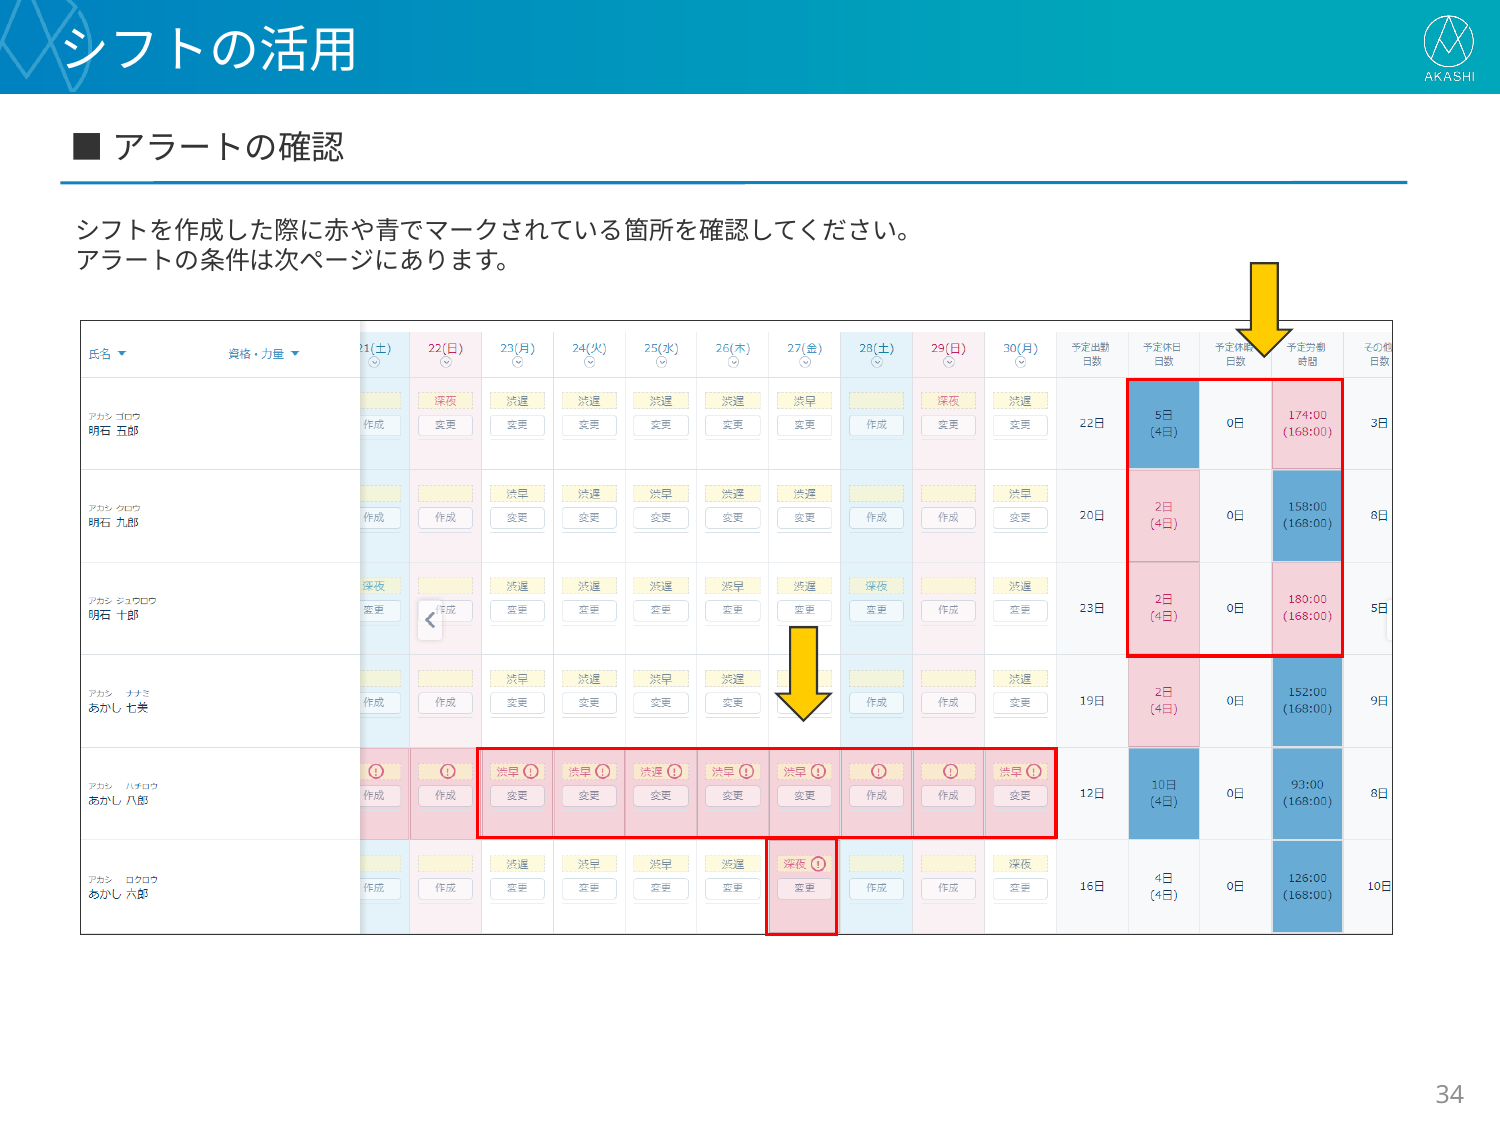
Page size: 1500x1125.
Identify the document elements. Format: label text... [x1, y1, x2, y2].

picture [1416, 7, 1481, 89]
text_box シフトを作成した際に赤や青でマークされている箇所を確認してください。 アラートの条件は次ページにあります。 [60, 206, 1460, 282]
title シフトの活用 [44, 0, 1393, 92]
slide_number 33 [1141, 1065, 1480, 1125]
text_box ■アラートの確認 [56, 119, 1033, 175]
text_box [1249, 262, 1279, 320]
picture [80, 320, 1393, 935]
